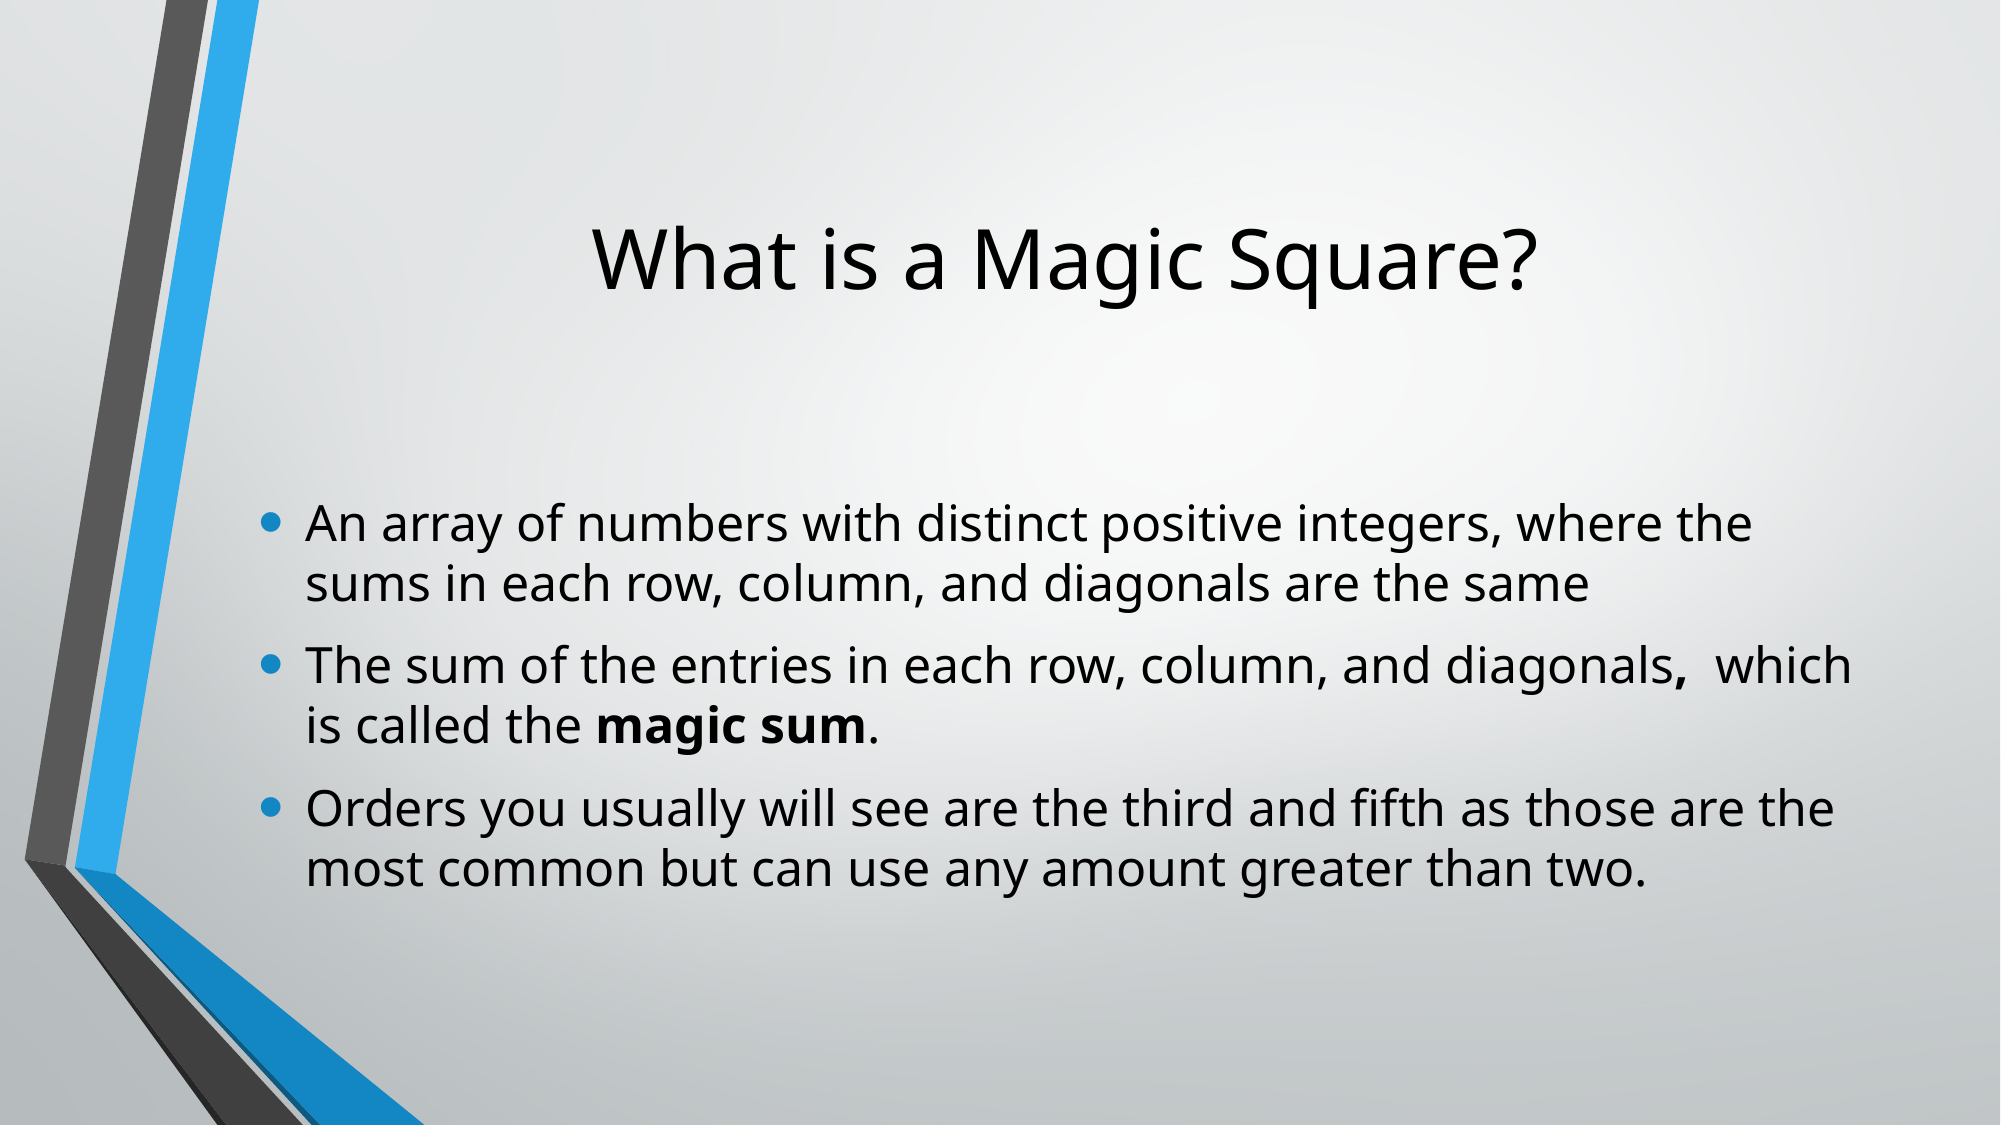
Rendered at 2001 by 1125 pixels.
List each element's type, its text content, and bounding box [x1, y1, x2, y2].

title What is a Magic Square? [243, 112, 1887, 400]
